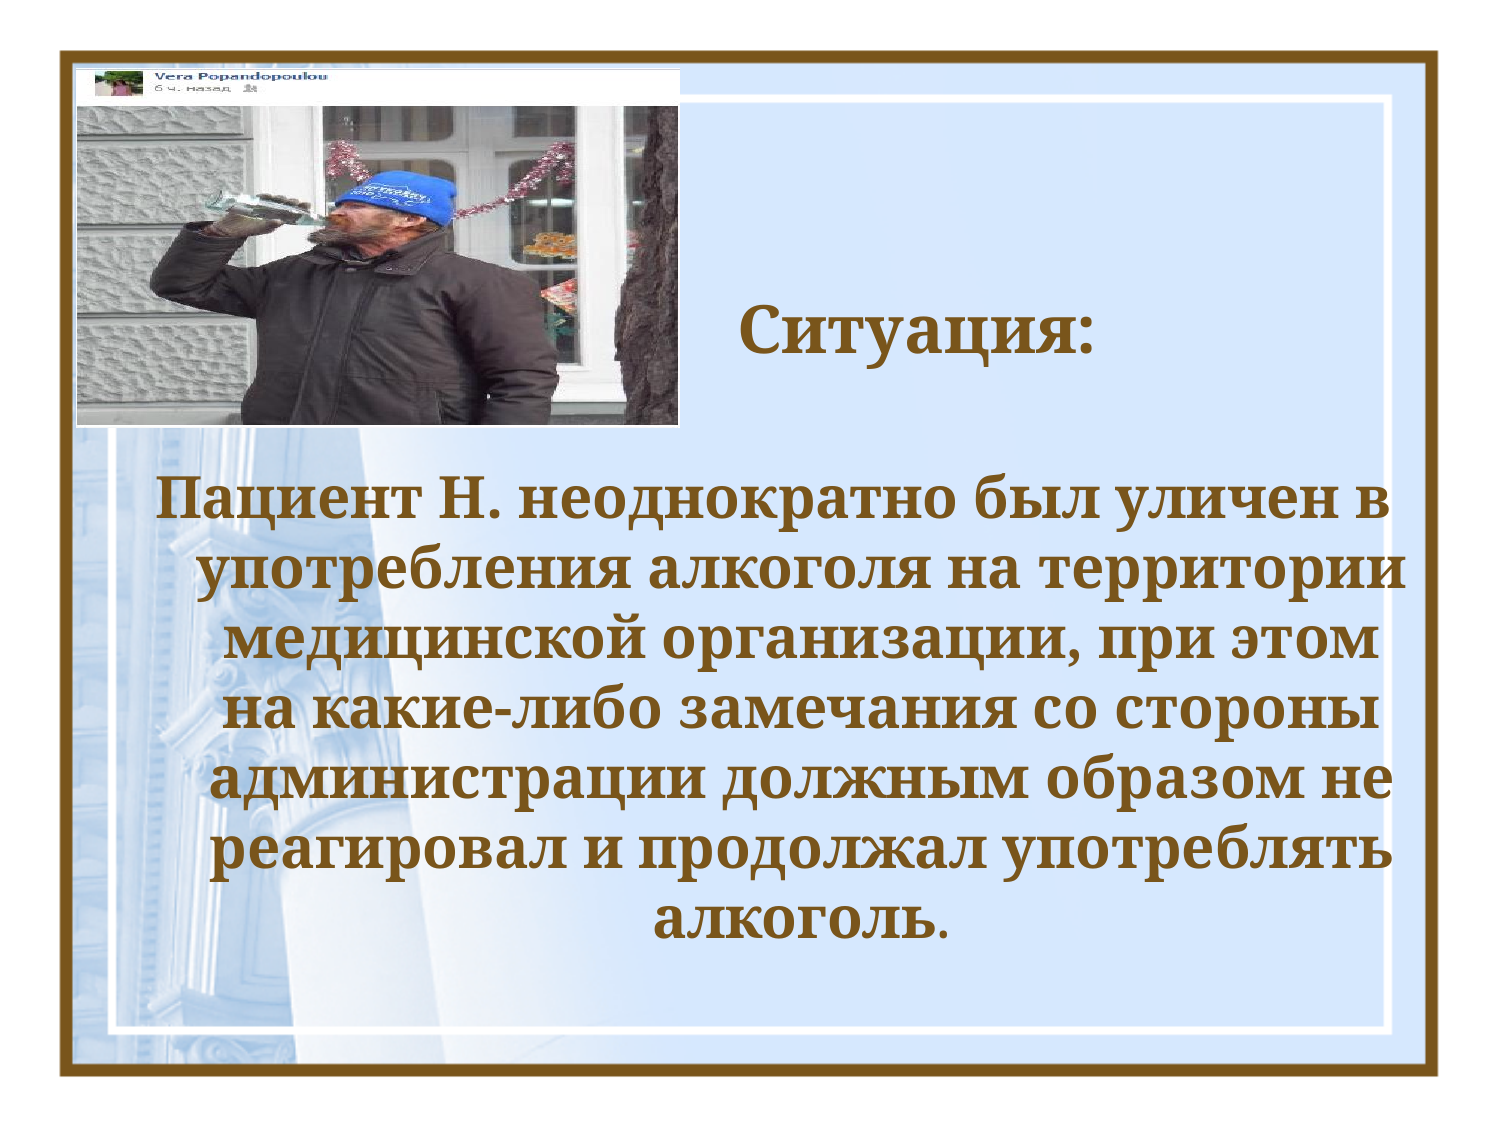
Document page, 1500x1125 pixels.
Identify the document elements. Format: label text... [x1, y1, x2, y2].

picture [0, 0, 1500, 1125]
list Ситуация: Пациент Н. неоднократно был уличен в употребления алкоголя на территории медицинской организации, при этом на какие-либо замечания со стороны администрации должным образом не реагировал и продолжал употреблять алкоголь. [111, 196, 1436, 1031]
